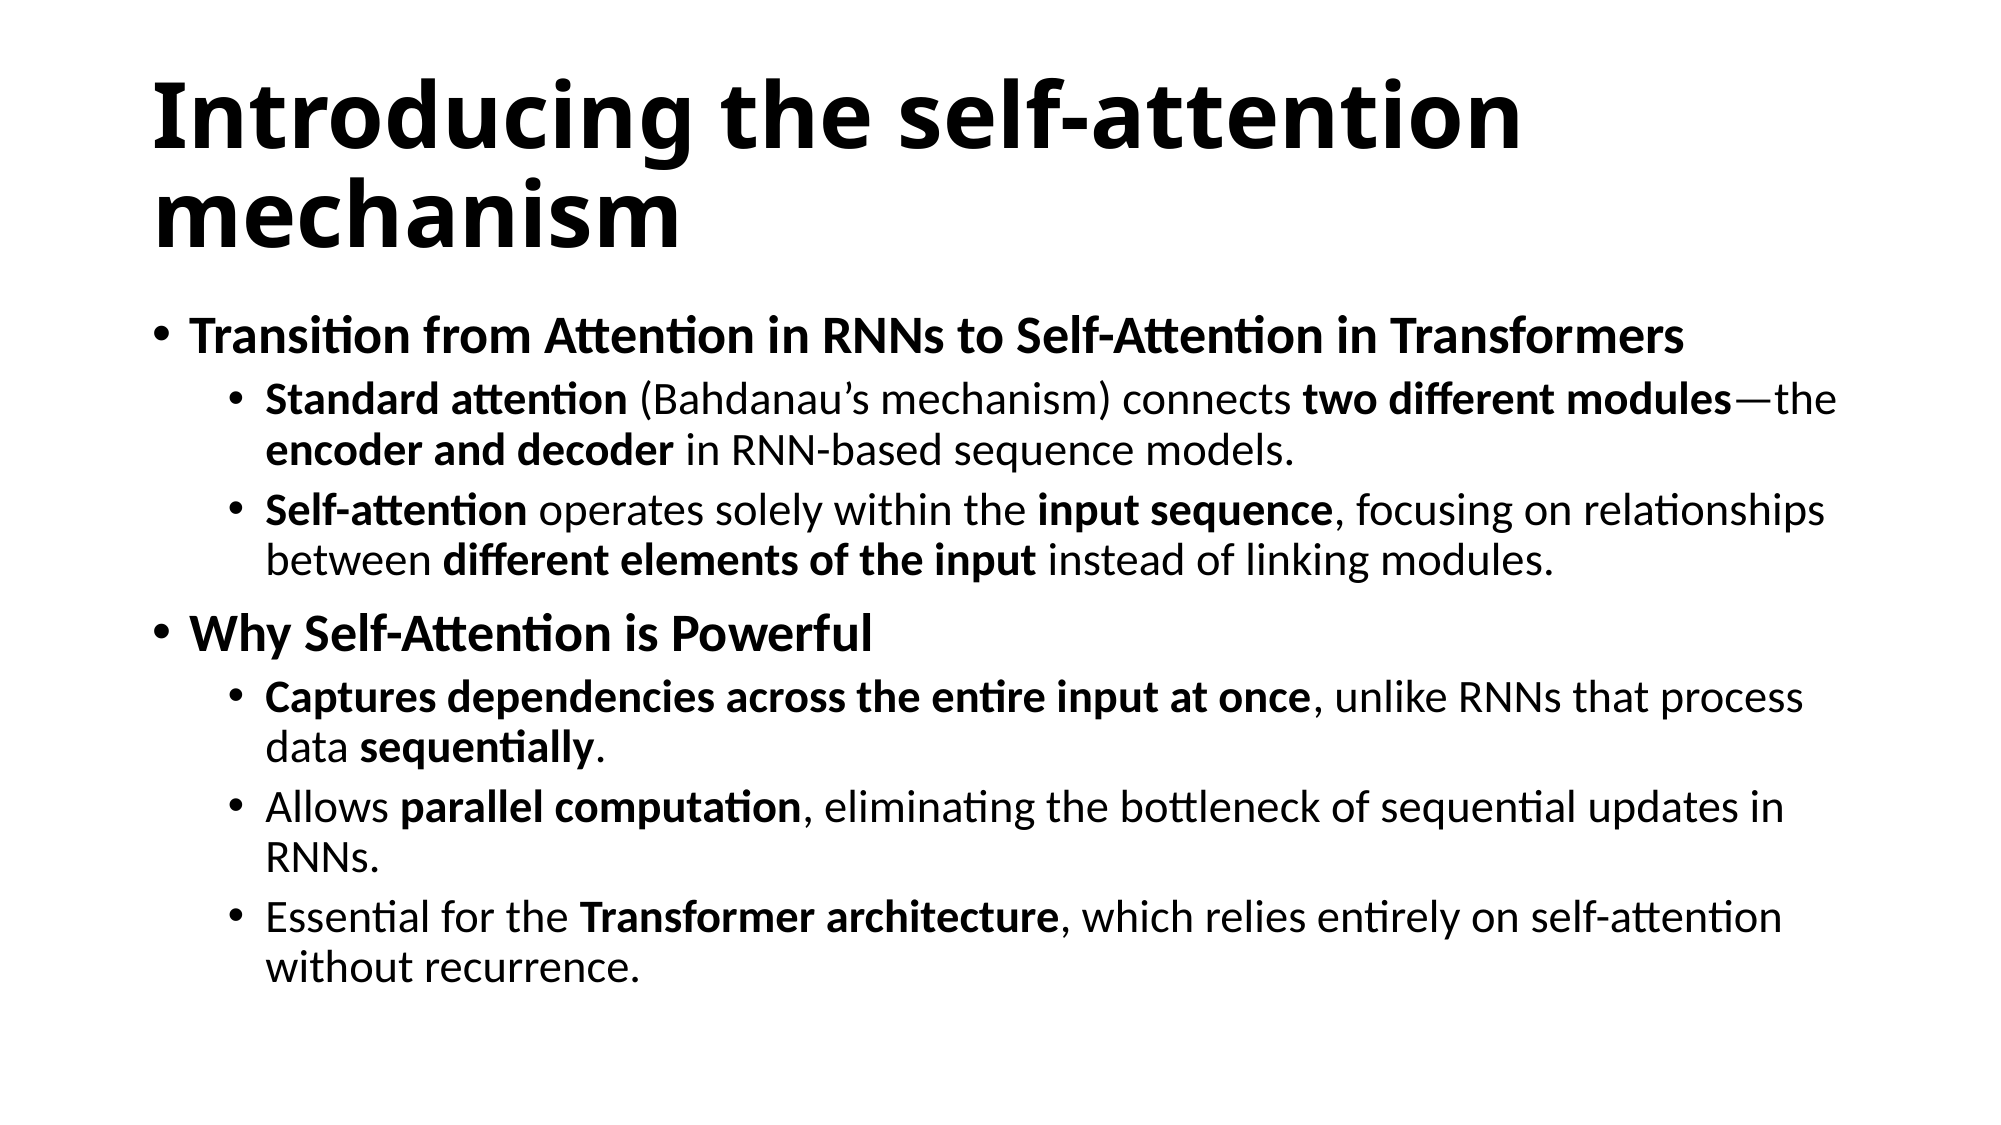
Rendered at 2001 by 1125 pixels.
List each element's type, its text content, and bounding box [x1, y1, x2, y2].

title Introducing the self-attention mechanism [137, 59, 1863, 278]
list Transition from Attention in RNNs to Self-Attention in Transformers Standard attention (Bahdanau’s mechanism) connects two different modules—the encoder and decoder in RNN-based sequence models. Self-attention operates solely within the input sequence, focusing on relationships between different elements of the input instead of linking modules. Why Self-Attention is Powerful Captures dependencies across the entire input at once, unlike RNNs that process data sequentially. Allows parallel computation, eliminating the bottleneck of sequential updates in RNNs. Essential for the Transformer architecture, which relies entirely on self-attention without recurrence. [137, 299, 1863, 1014]
